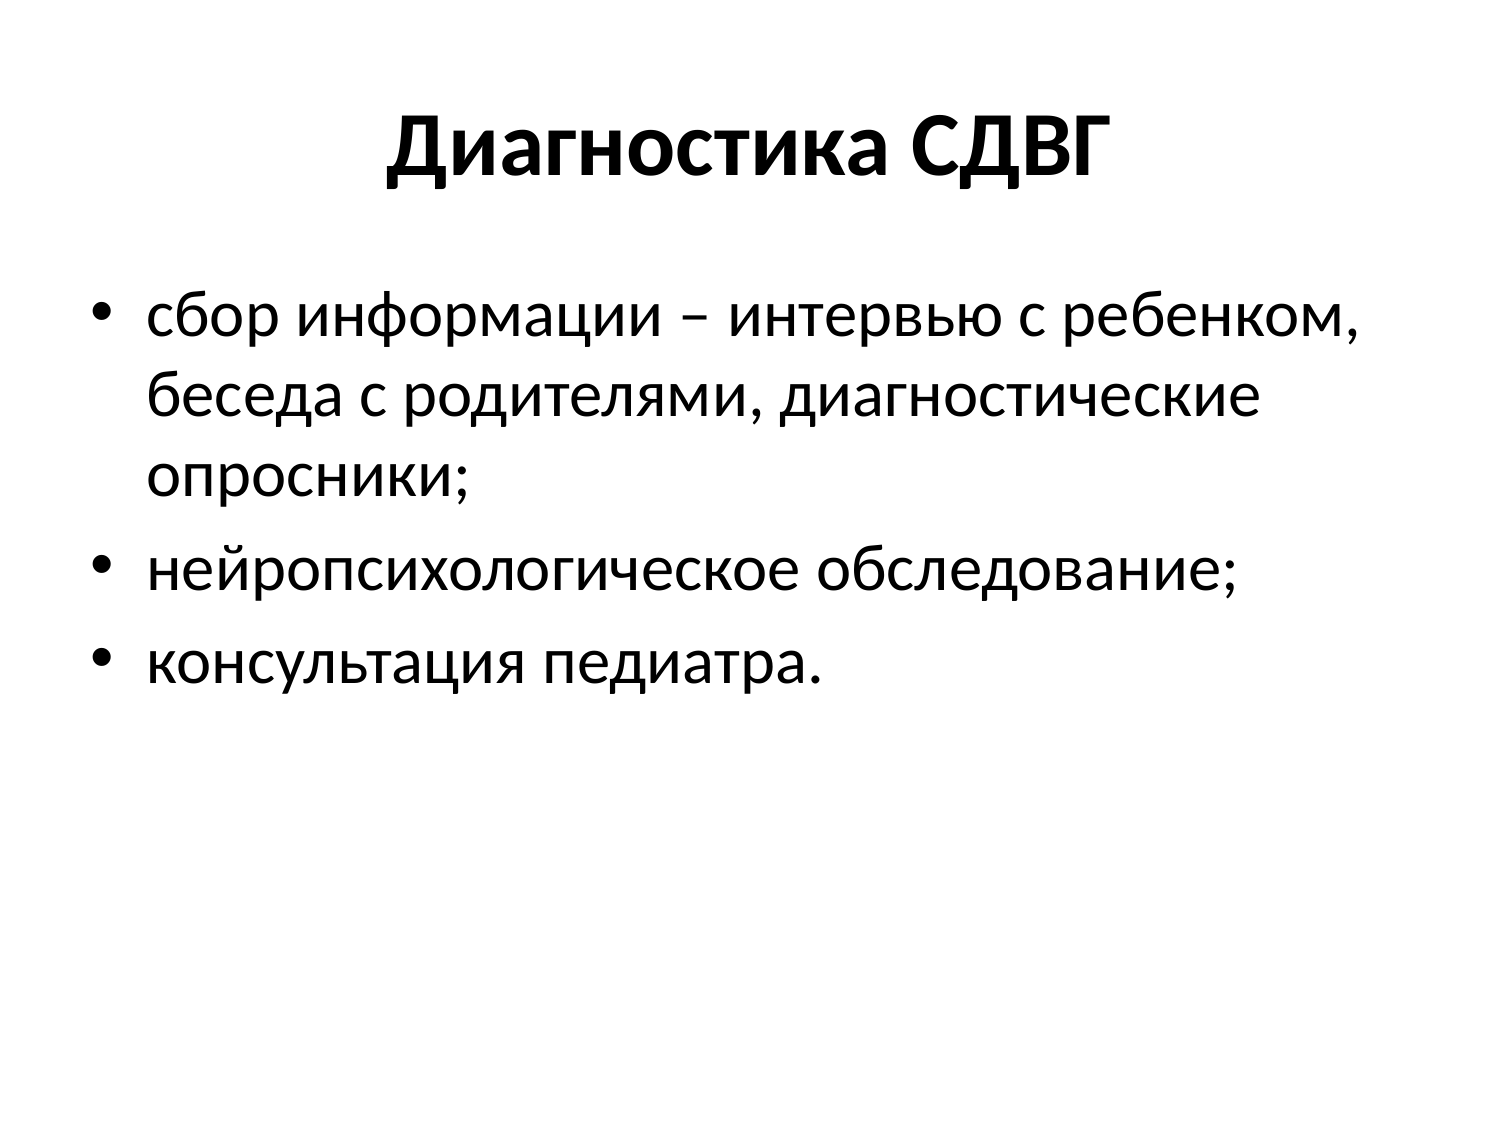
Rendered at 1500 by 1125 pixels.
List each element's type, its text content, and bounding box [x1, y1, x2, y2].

title Диагностика СДВГ [75, 45, 1425, 233]
list сбор информации – интервью с ребенком, беседа с родителями, диагностические опросники; нейропсихологическое обследование; консультация педиатра. [75, 262, 1425, 1005]
